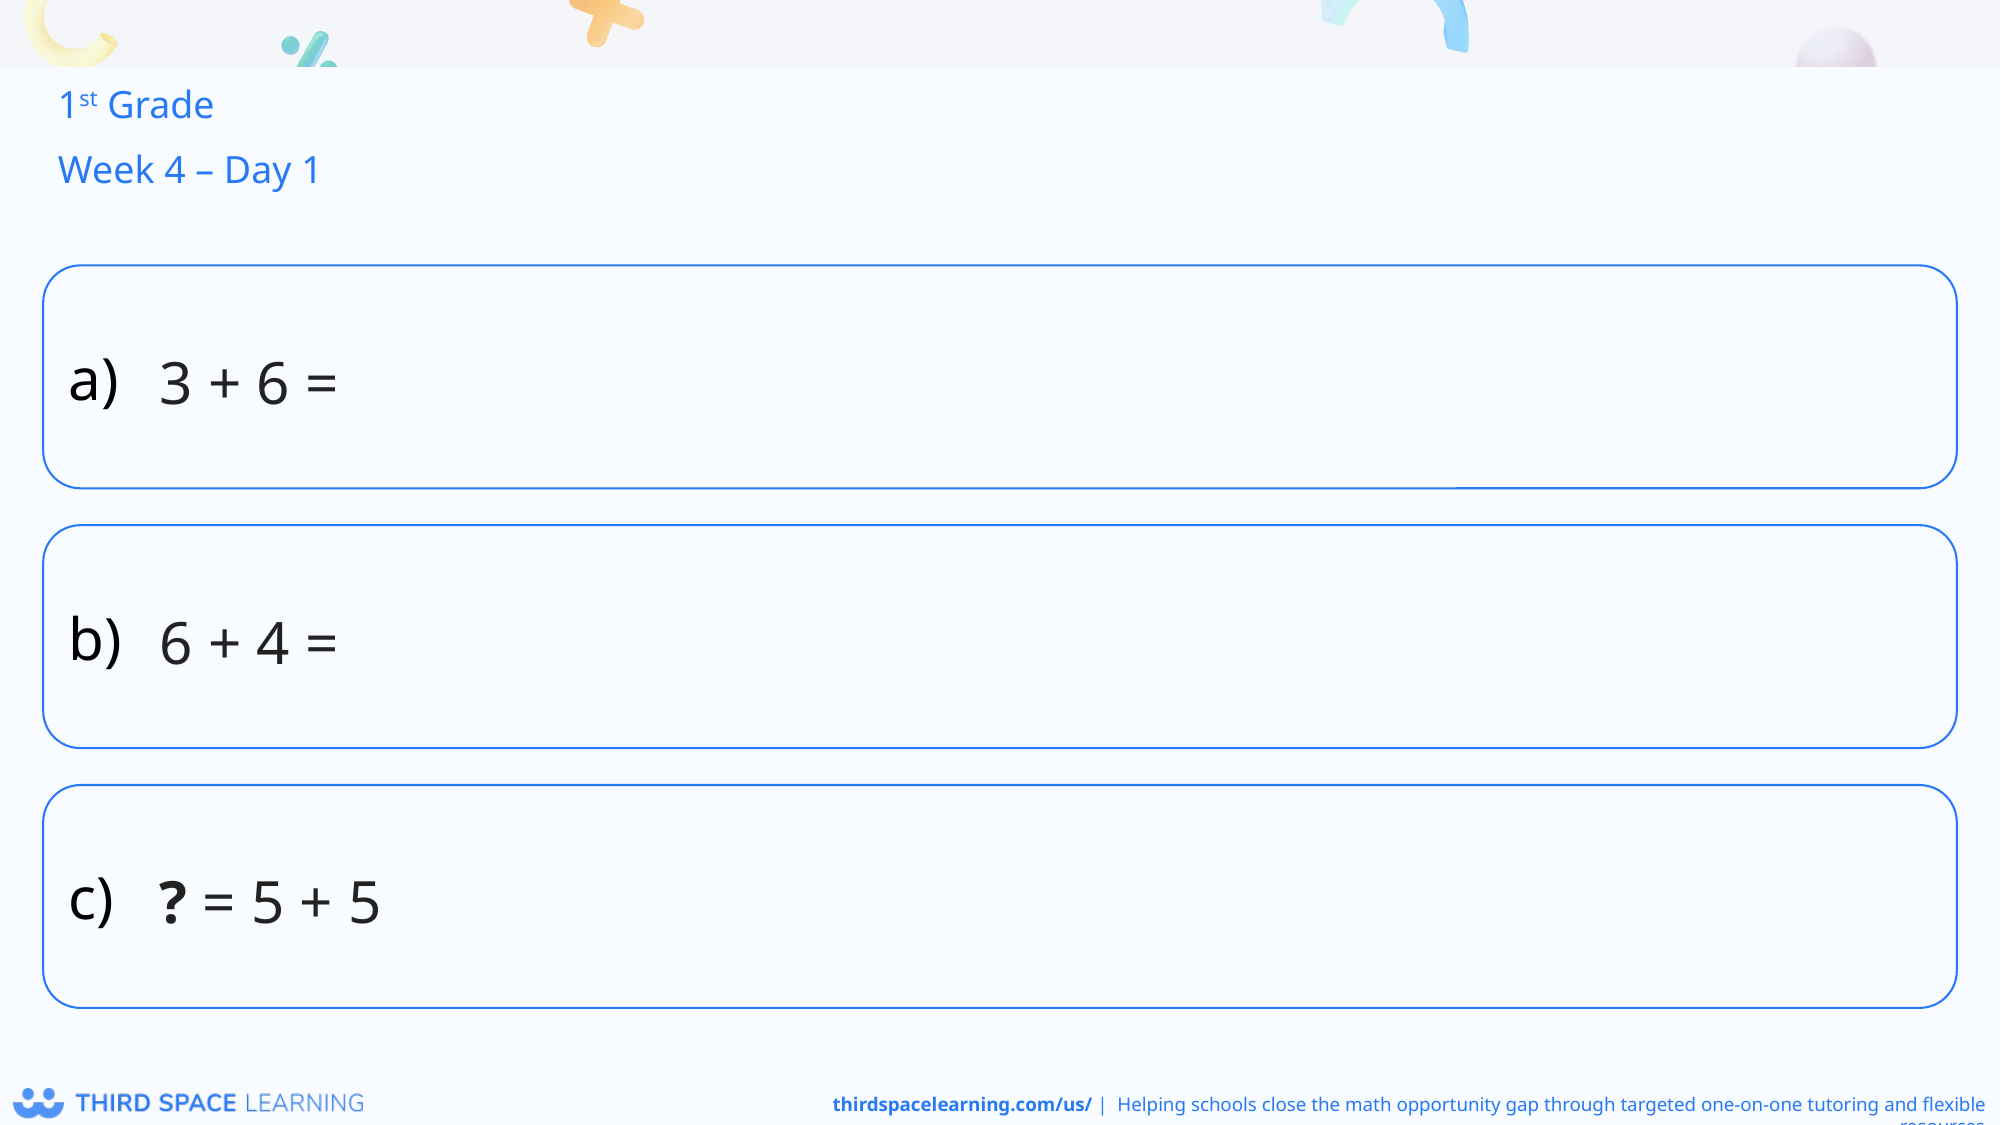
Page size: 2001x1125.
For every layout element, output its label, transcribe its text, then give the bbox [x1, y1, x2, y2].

list 6 + 4 = [144, 548, 1922, 734]
picture [0, 0, 2000, 67]
picture [13, 1088, 365, 1119]
list 3 + 6 = [144, 288, 1922, 474]
text_box 1st Grade Week 4 – Day 1 [43, 73, 509, 212]
list ? = 5 + 5 [144, 807, 1922, 994]
